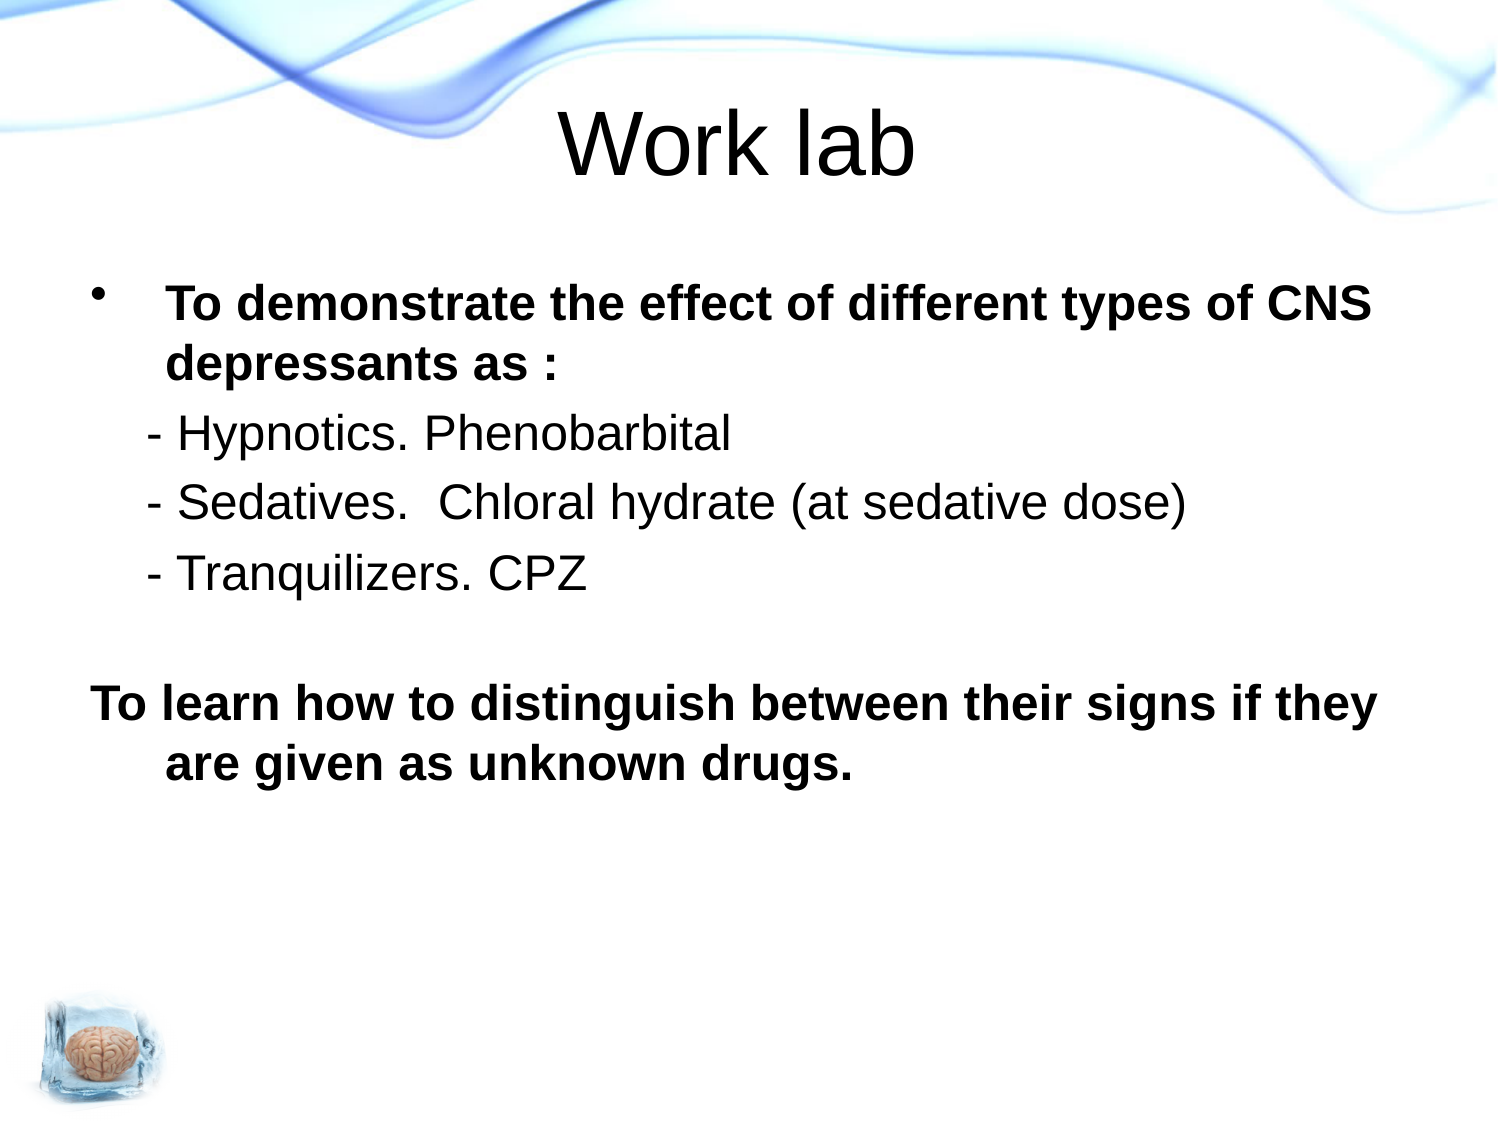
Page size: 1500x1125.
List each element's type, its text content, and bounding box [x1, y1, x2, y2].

picture [0, 0, 1500, 1125]
title Work lab [75, 45, 1425, 233]
list To demonstrate the effect of different types of CNS depressants as : - Hypnotics. Phenobarbital - Sedatives. Chloral hydrate (at sedative dose) - Tranquilizers. CPZ To learn how to distinguish between their signs if they are given as unknown drugs. [75, 262, 1425, 1005]
